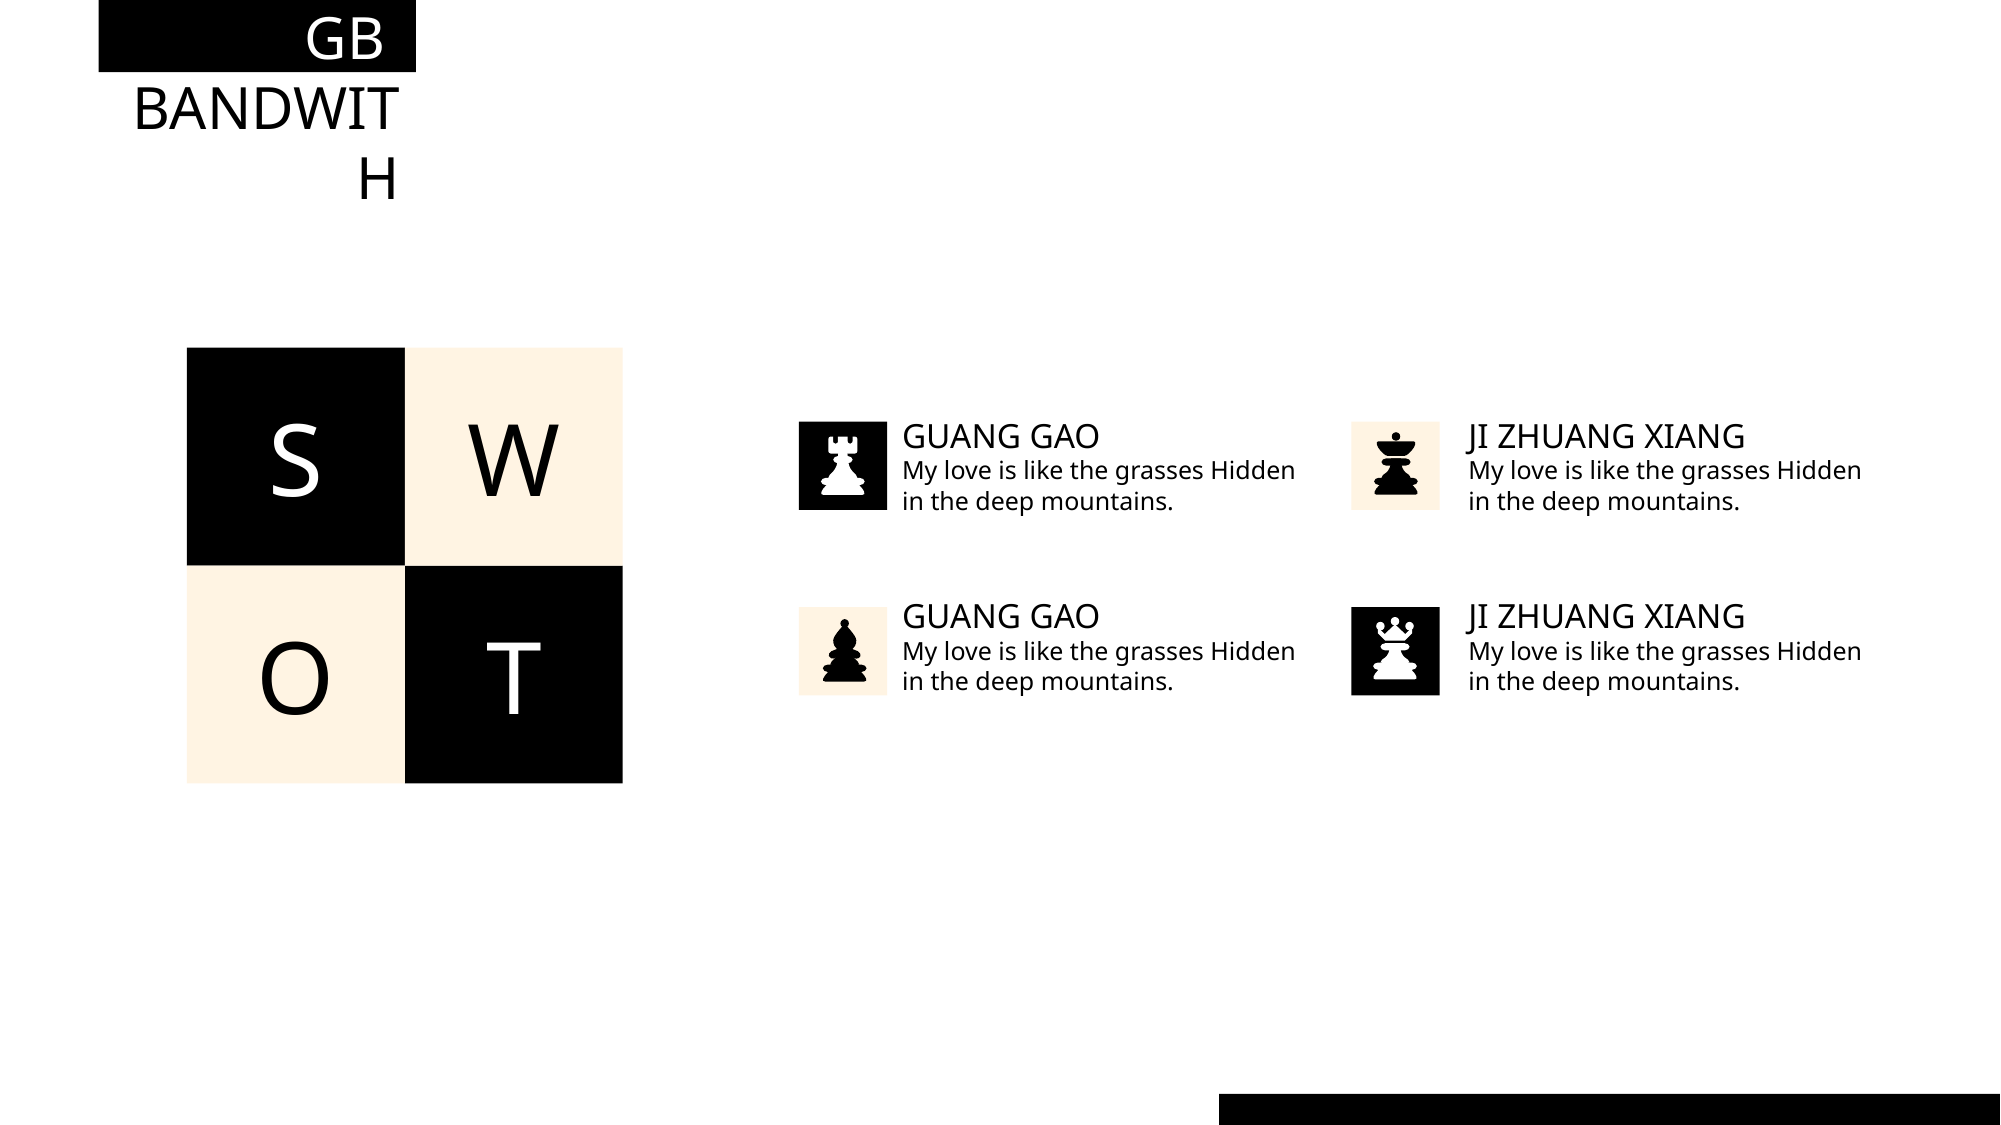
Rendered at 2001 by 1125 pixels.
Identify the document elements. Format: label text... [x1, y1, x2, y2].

text_box [1218, 1093, 2000, 1125]
text_box T [406, 567, 624, 784]
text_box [1351, 606, 1440, 696]
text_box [1351, 421, 1440, 510]
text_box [798, 421, 888, 510]
text_box GB BANDWITH [91, 0, 415, 219]
text_box S [186, 347, 404, 565]
text_box O [186, 565, 406, 784]
text_box GUANG GAO My love is like the grasses Hidden in the deep mountains. [887, 407, 1333, 523]
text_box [798, 606, 888, 696]
text_box JI ZHUANG XIANG My love is like the grasses Hidden in the deep mountains. [1453, 587, 1900, 703]
text_box JI ZHUANG XIANG My love is like the grasses Hidden in the deep mountains. [1453, 407, 1900, 523]
text_box W [404, 347, 624, 567]
text_box GUANG GAO My love is like the grasses Hidden in the deep mountains. [887, 587, 1333, 703]
